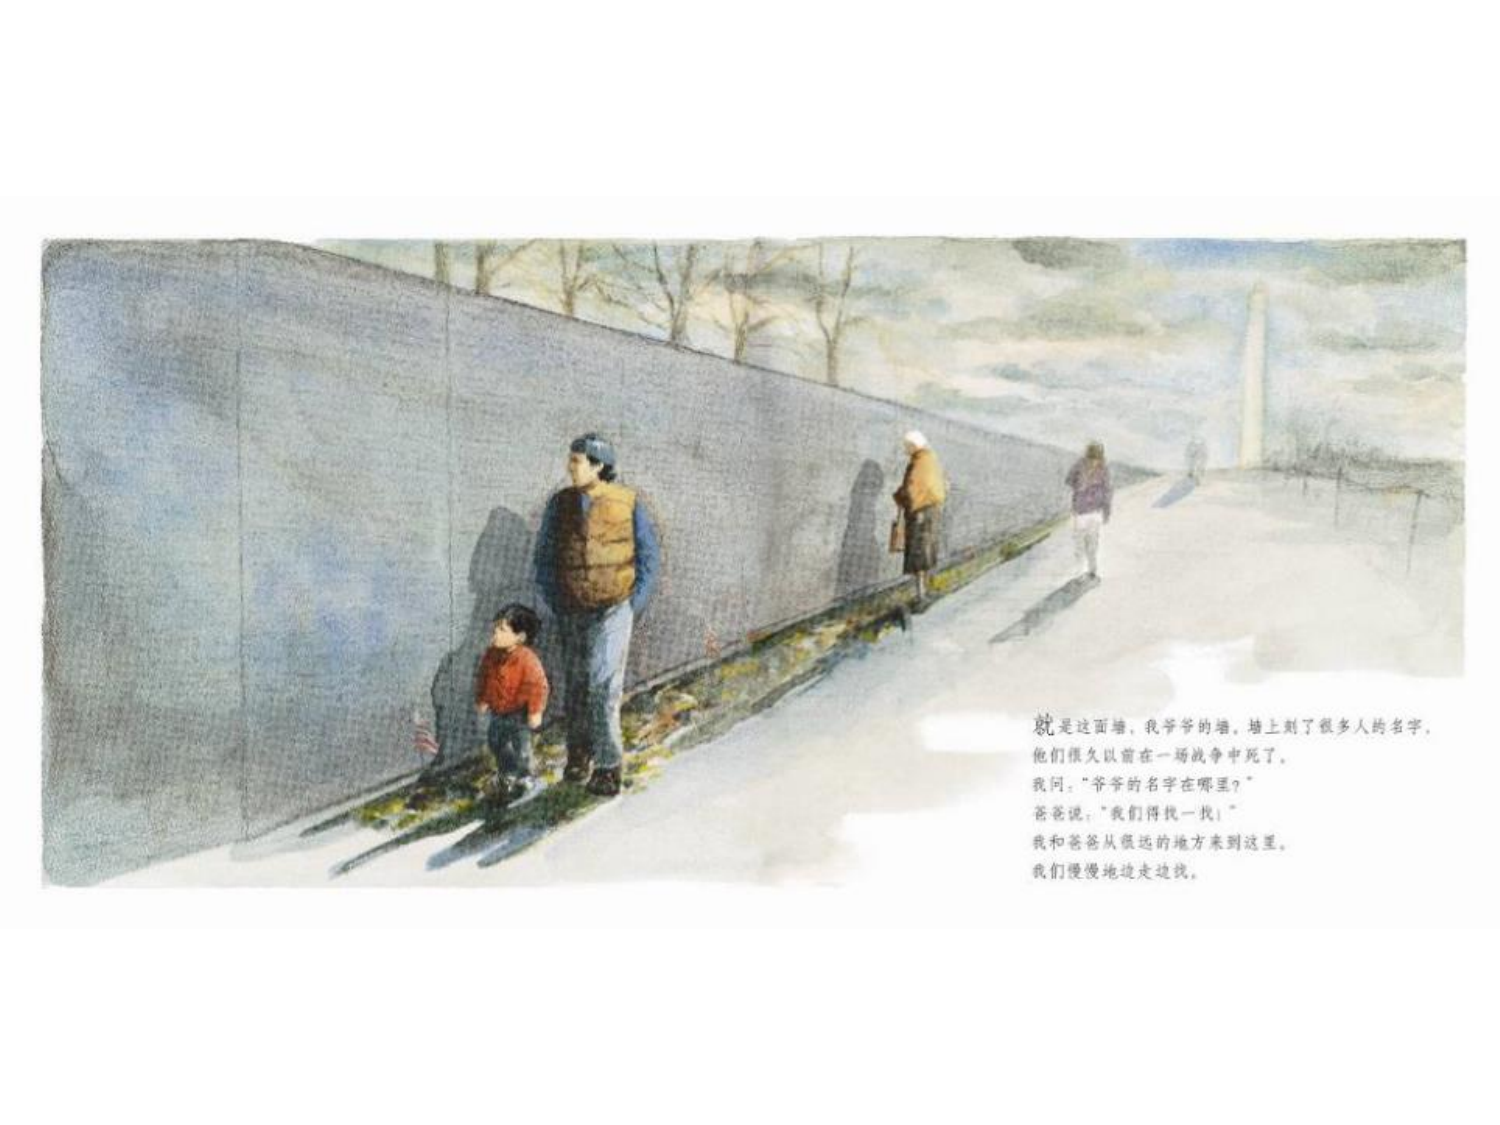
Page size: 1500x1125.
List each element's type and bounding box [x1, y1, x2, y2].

picture [0, 196, 1500, 929]
